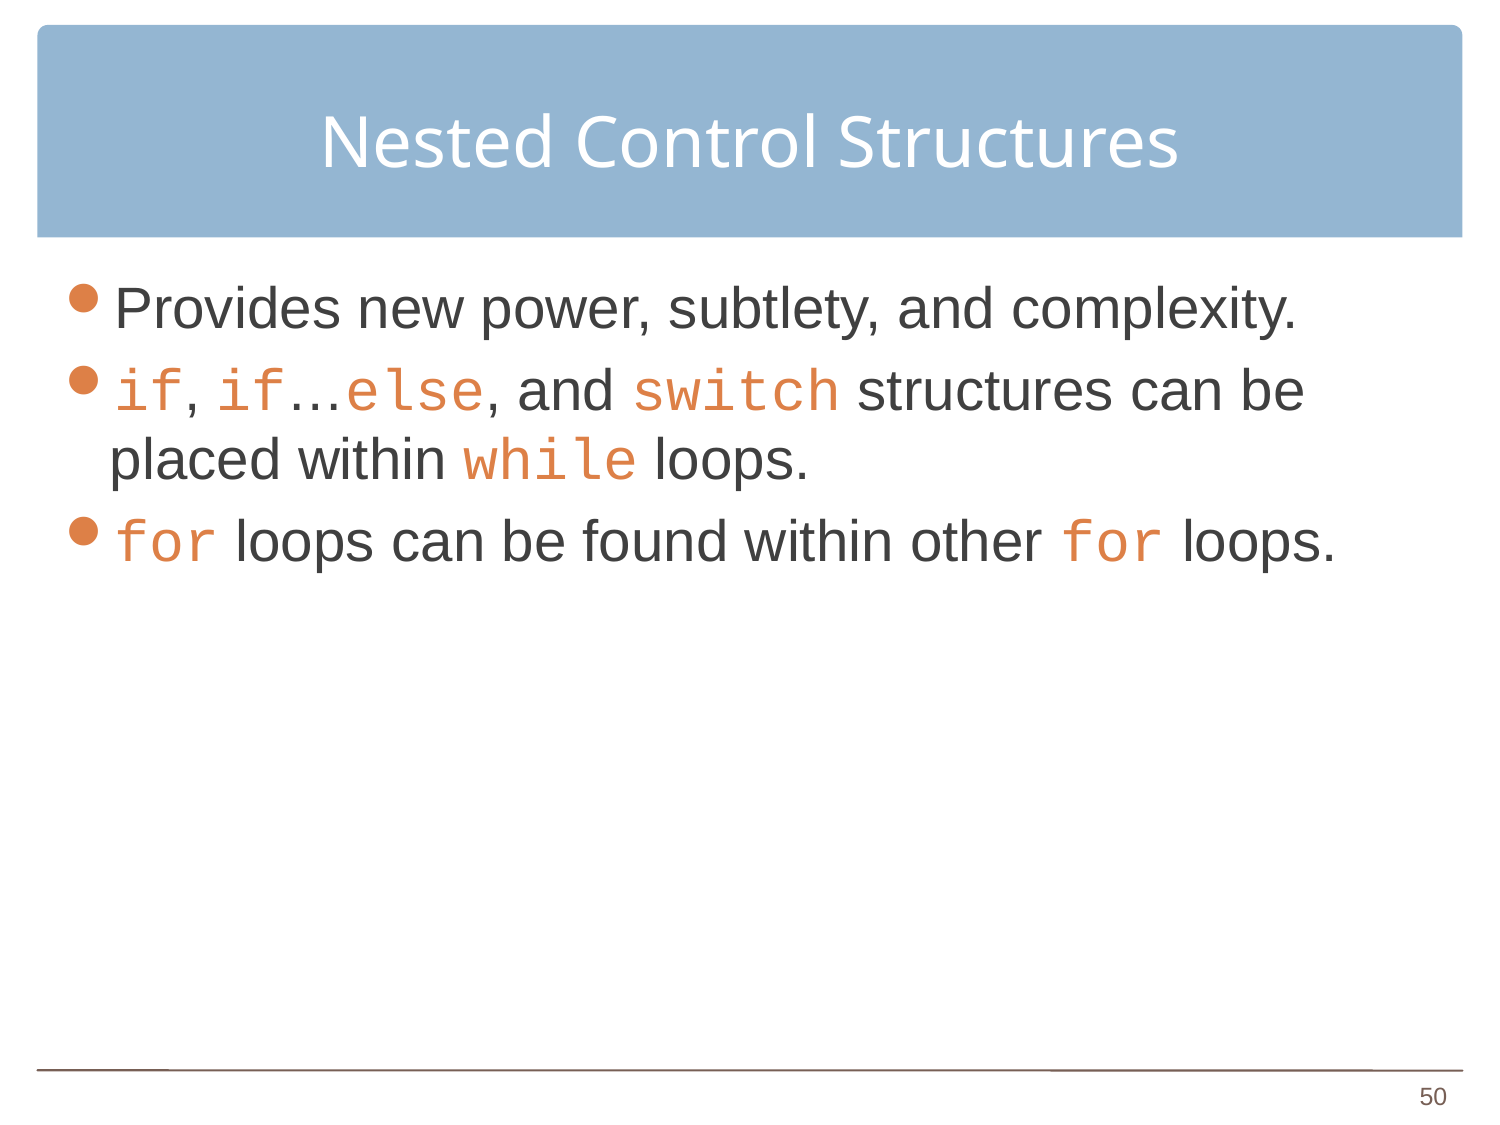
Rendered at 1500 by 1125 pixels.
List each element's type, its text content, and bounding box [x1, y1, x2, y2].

slide_number 50 [1112, 1069, 1463, 1123]
list Provides new power, subtlety, and complexity. if, if…else, and switch structures can be placed within while loops. for loops can be found within other for loops. [49, 262, 1451, 1051]
title Nested Control Structures [49, 44, 1451, 233]
